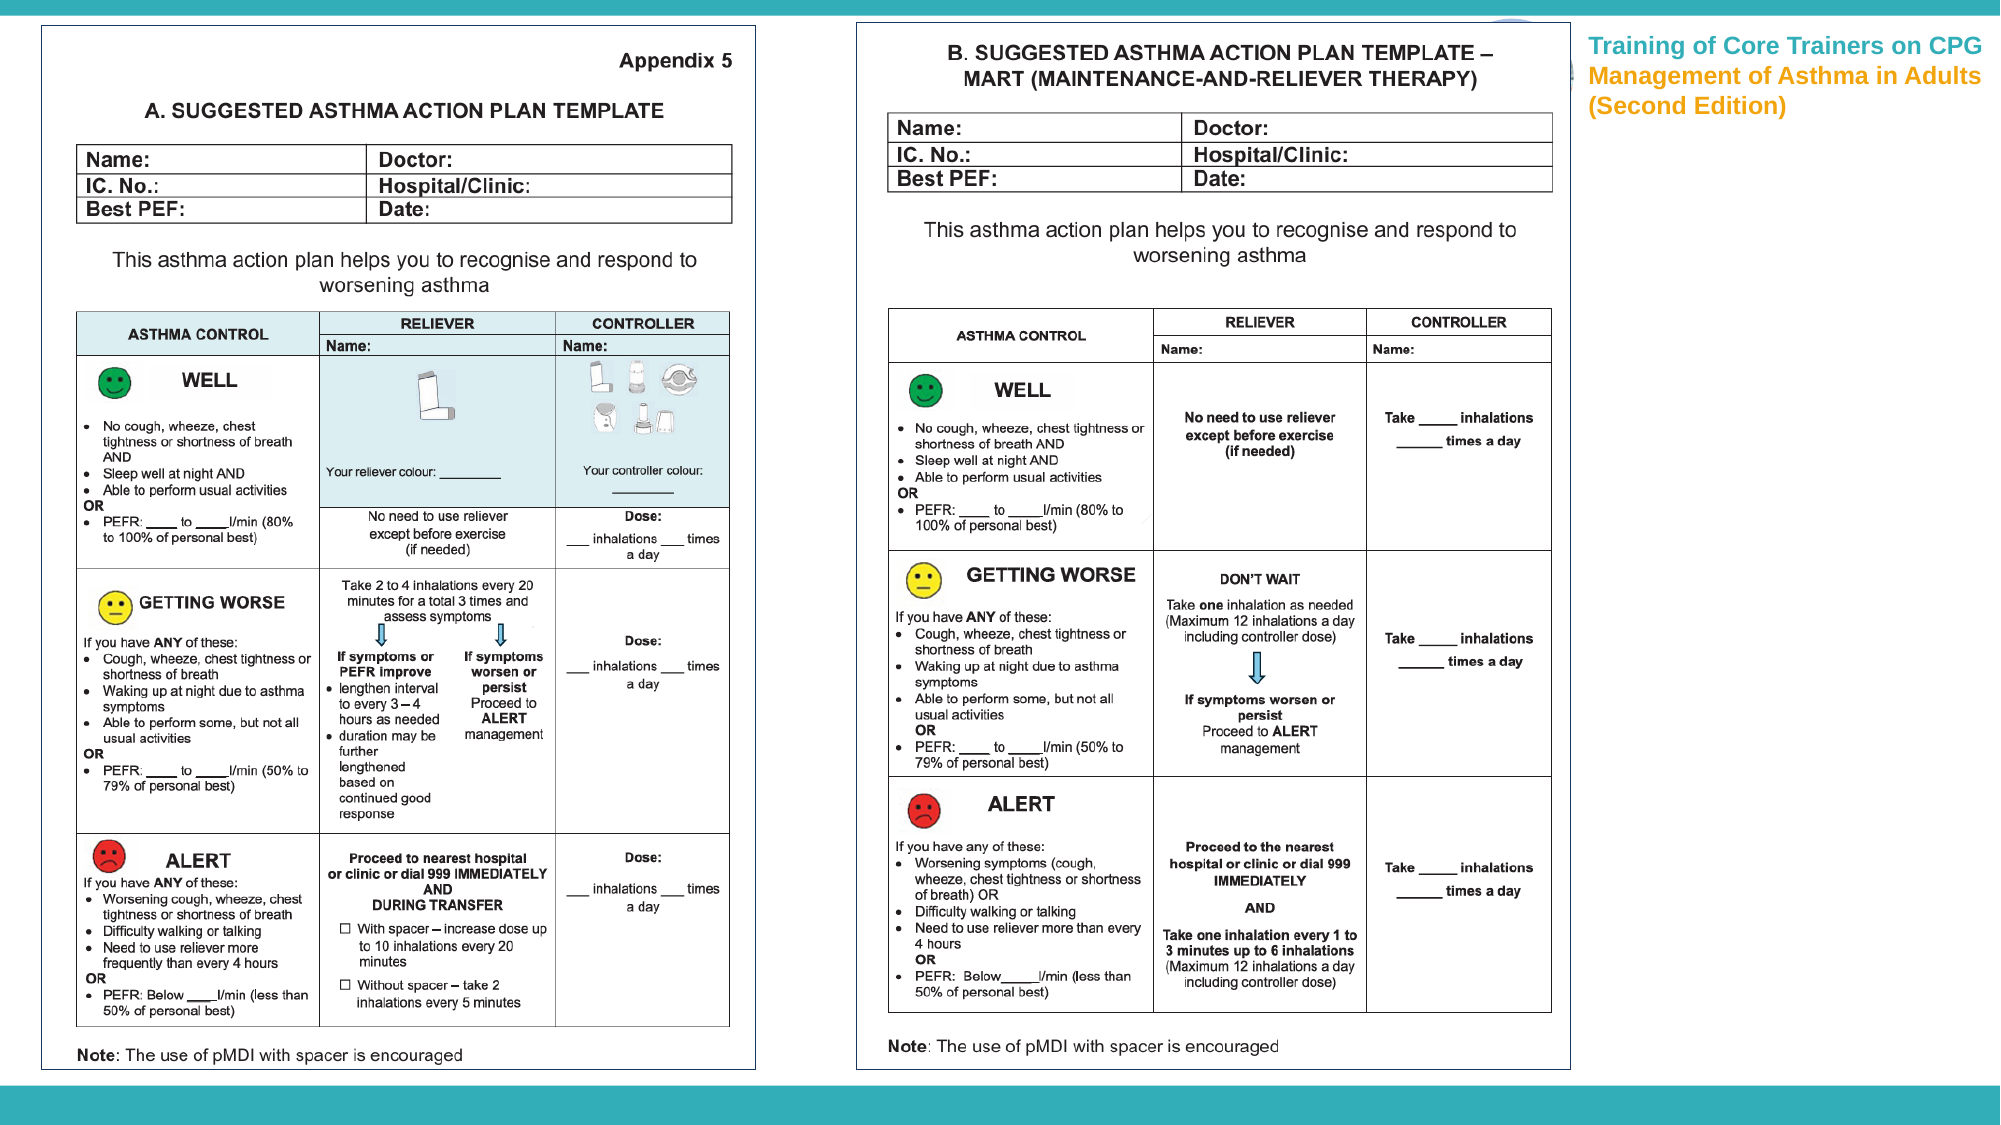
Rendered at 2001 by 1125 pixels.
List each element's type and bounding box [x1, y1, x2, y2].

picture [856, 18, 1574, 1070]
picture [40, 25, 757, 1070]
